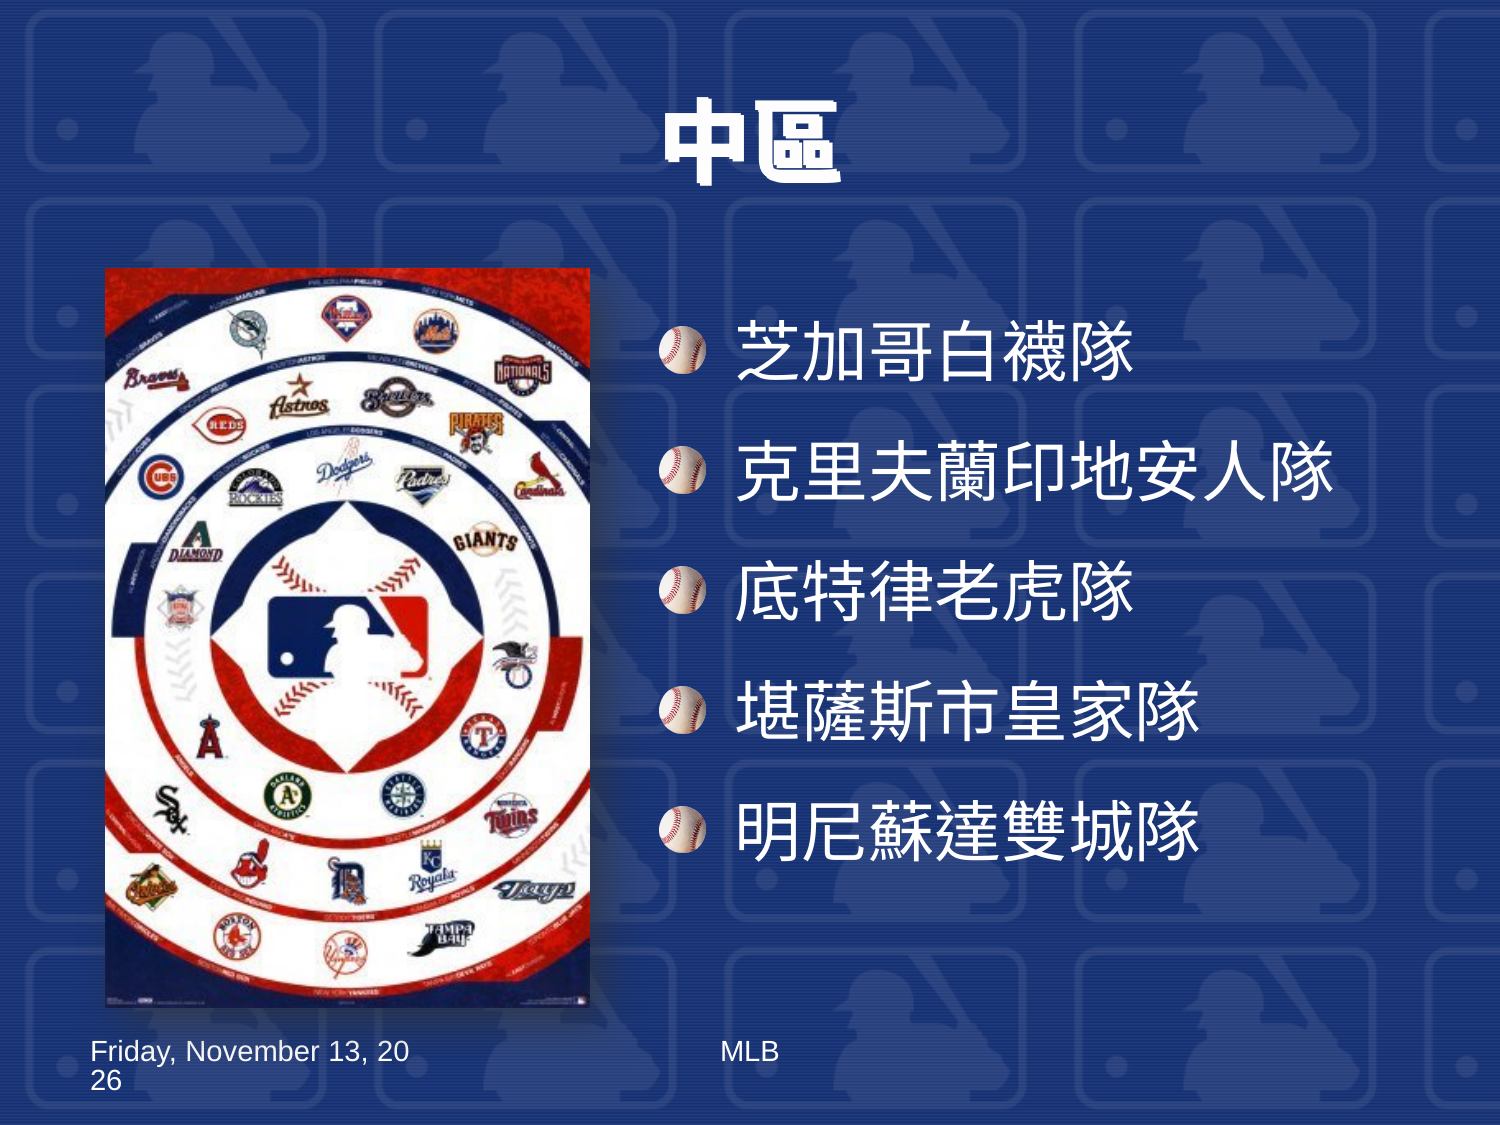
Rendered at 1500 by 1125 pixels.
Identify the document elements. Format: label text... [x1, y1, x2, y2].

footer MLB [512, 1024, 988, 1103]
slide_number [74, 1024, 426, 1103]
list 芝加哥白襪隊 克里夫蘭印地安人隊 底特律老虎隊 堪薩斯市皇家隊 明尼蘇達雙城隊 [644, 262, 1426, 1006]
picture [0, 0, 1500, 1125]
title 中區 [74, 44, 1426, 233]
